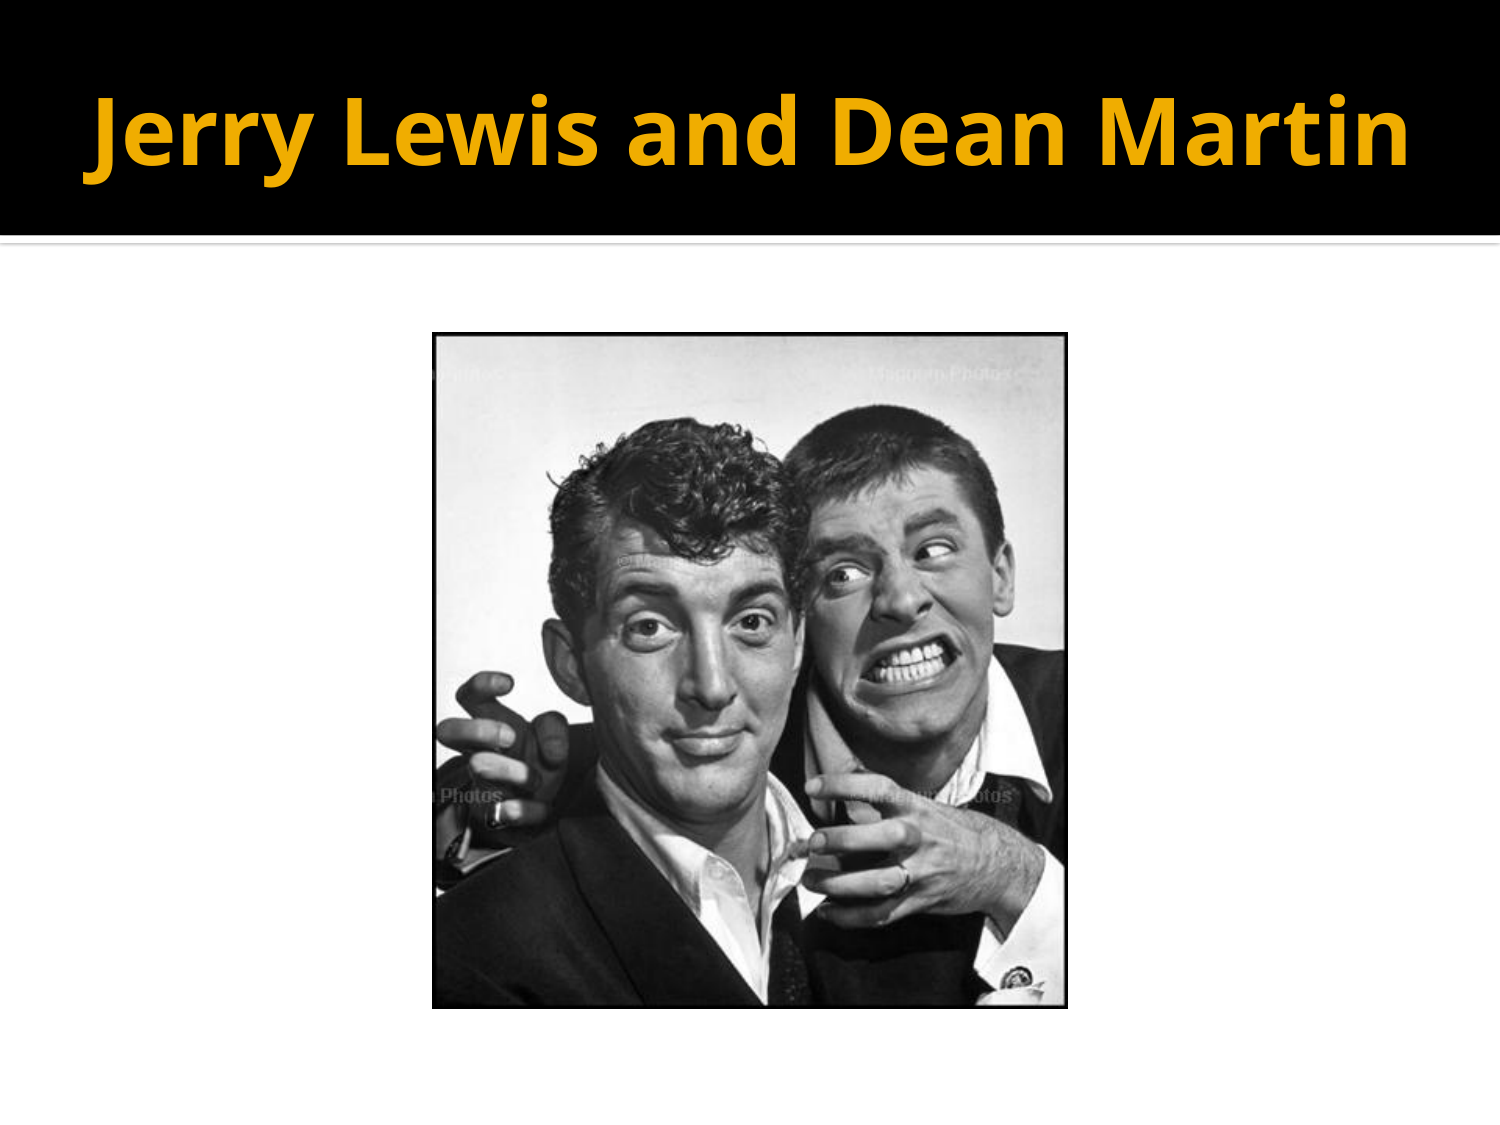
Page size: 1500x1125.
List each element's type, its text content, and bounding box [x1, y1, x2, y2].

title Jerry Lewis and Dean Martin [75, 25, 1425, 231]
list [432, 332, 1068, 1009]
